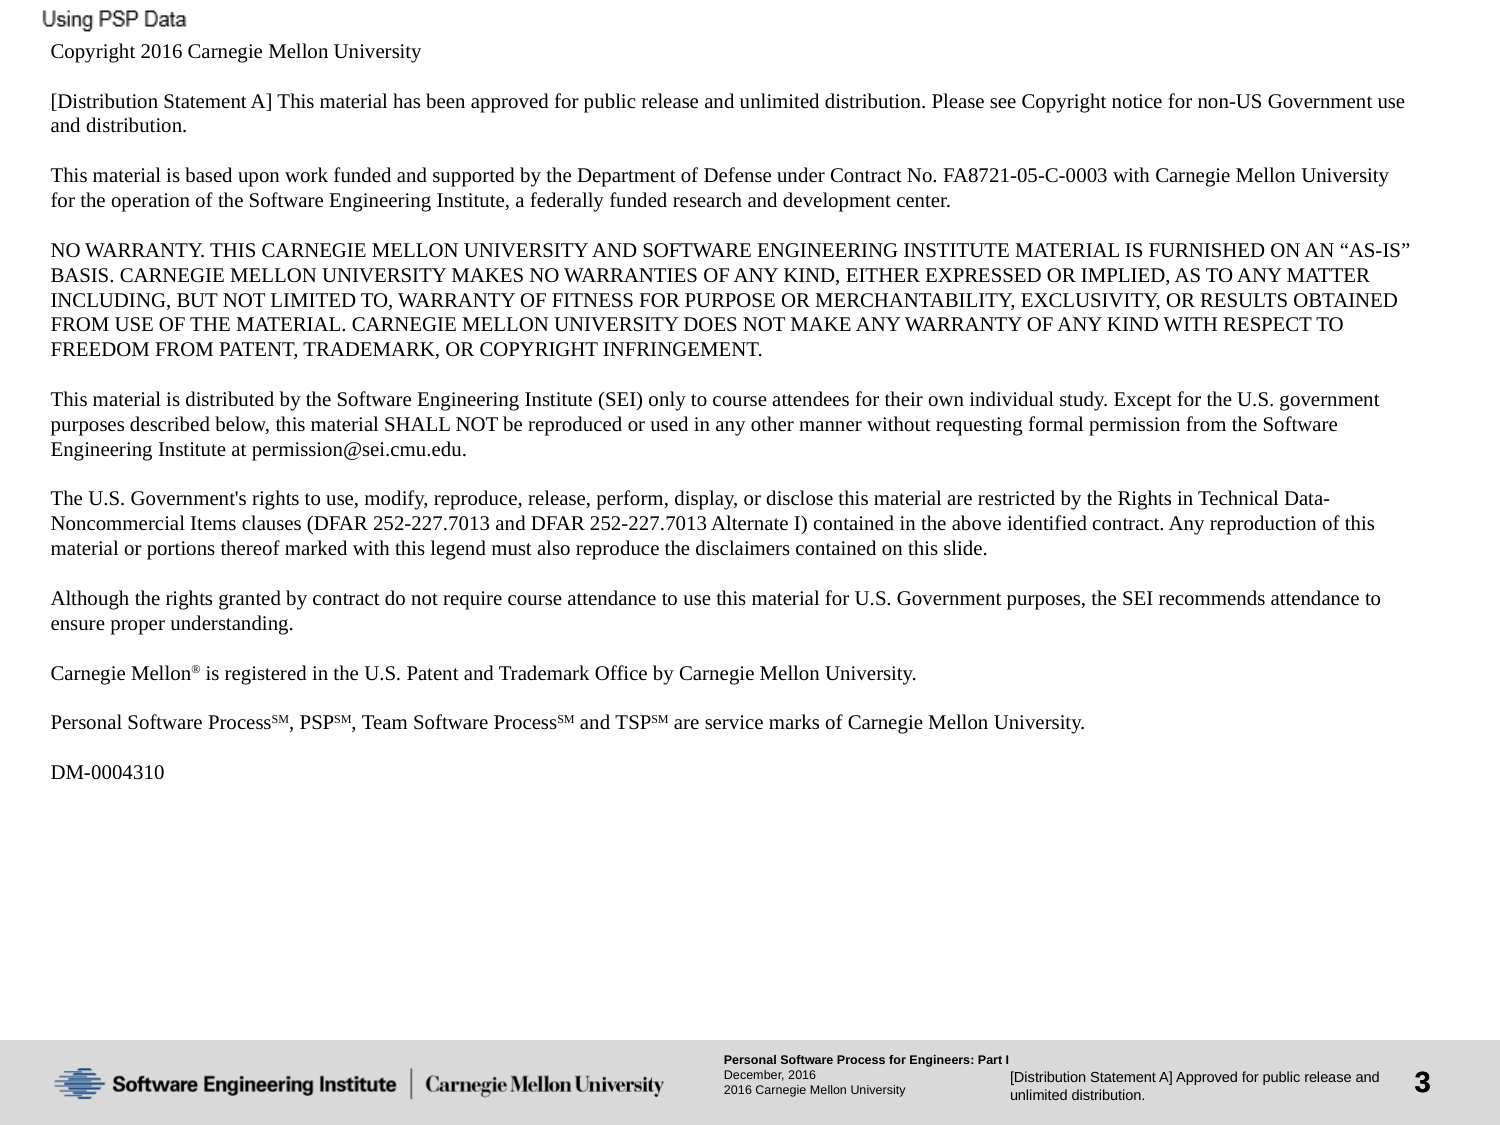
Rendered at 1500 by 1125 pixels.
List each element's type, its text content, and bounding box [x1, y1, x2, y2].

picture [37, 6, 213, 38]
list Copyright 2016 Carnegie Mellon University [Distribution Statement A] This material has been approved for public release and unlimited distribution. Please see Copyright notice for non-US Government use and distribution. This material is based upon work funded and supported by the Department of Defense under Contract No. FA8721-05-C-0003 with Carnegie Mellon University for the operation of the Software Engineering Institute, a federally funded research and development center. NO WARRANTY. THIS CARNEGIE MELLON UNIVERSITY AND SOFTWARE ENGINEERING INSTITUTE MATERIAL IS FURNISHED ON AN “AS-IS” BASIS. CARNEGIE MELLON UNIVERSITY MAKES NO WARRANTIES OF ANY KIND, EITHER EXPRESSED OR IMPLIED, AS TO ANY MATTER INCLUDING, BUT NOT LIMITED TO, WARRANTY OF FITNESS FOR PURPOSE OR MERCHANTABILITY, EXCLUSIVITY, OR RESULTS OBTAINED FROM USE OF THE MATERIAL. CARNEGIE MELLON UNIVERSITY DOES NOT MAKE ANY WARRANTY OF ANY KIND WITH RESPECT TO FREEDOM FROM PATENT, TRADEMARK, OR COPYRIGHT INFRINGEMENT. This material is distributed by the Software Engineering Institute (SEI) only to course attendees for their own individual study. Except for the U.S. government purposes described below, this material SHALL NOT be reproduced or used in any other manner without requesting formal permission from the Software Engineering Institute at permission@sei.cmu.edu. The U.S. Government's rights to use, modify, reproduce, release, perform, display, or disclose this material are restricted by the Rights in Technical Data-Noncommercial Items clauses (DFAR 252-227.7013 and DFAR 252-227.7013 Alternate I) contained in the above identified contract. Any reproduction of this material or portions thereof marked with this legend must also reproduce the disclaimers contained on this slide. Although the rights granted by contract do not require course attendance to use this material for U.S. Government purposes, the SEI recommends attendance to ensure proper understanding. Carnegie Mellon® is registered in the U.S. Patent and Trademark Office by Carnegie Mellon University. Personal Software ProcessSM, PSPSM, Team Software ProcessSM and TSPSM are service marks of Carnegie Mellon University. DM-0004310 [50, 37, 1416, 861]
picture [46, 1061, 673, 1104]
